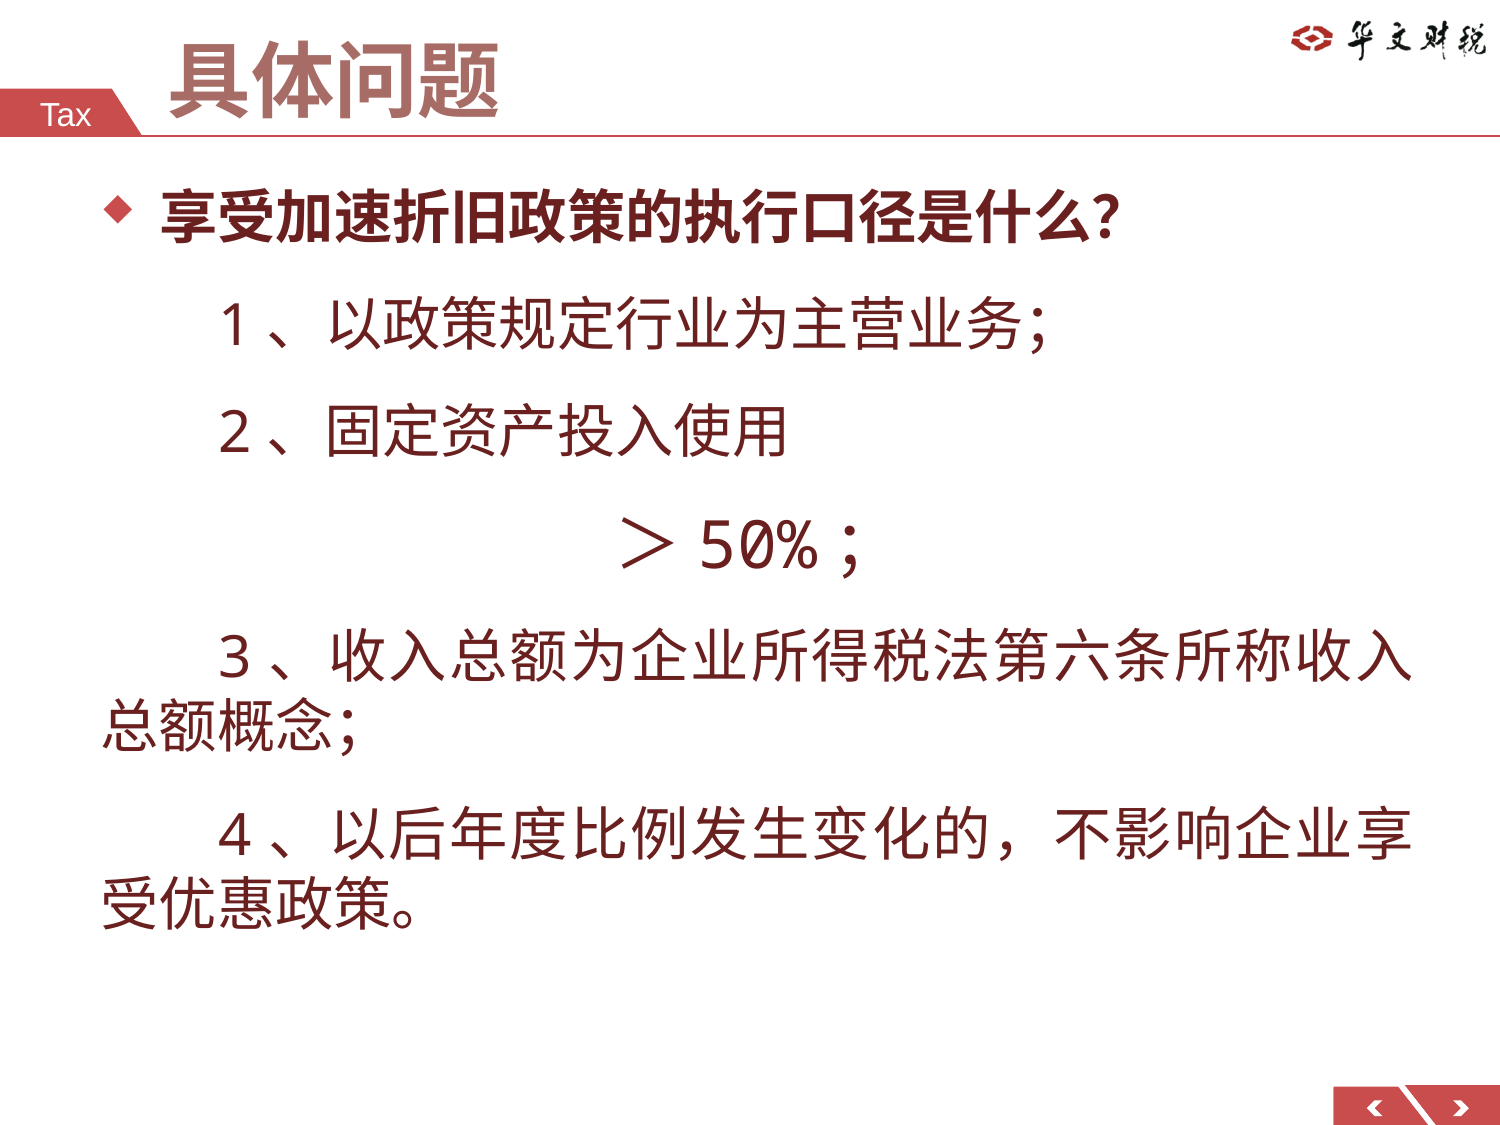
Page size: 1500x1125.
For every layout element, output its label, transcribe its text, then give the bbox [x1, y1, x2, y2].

picture [1291, 19, 1486, 61]
title 具体问题 [152, 31, 1292, 137]
